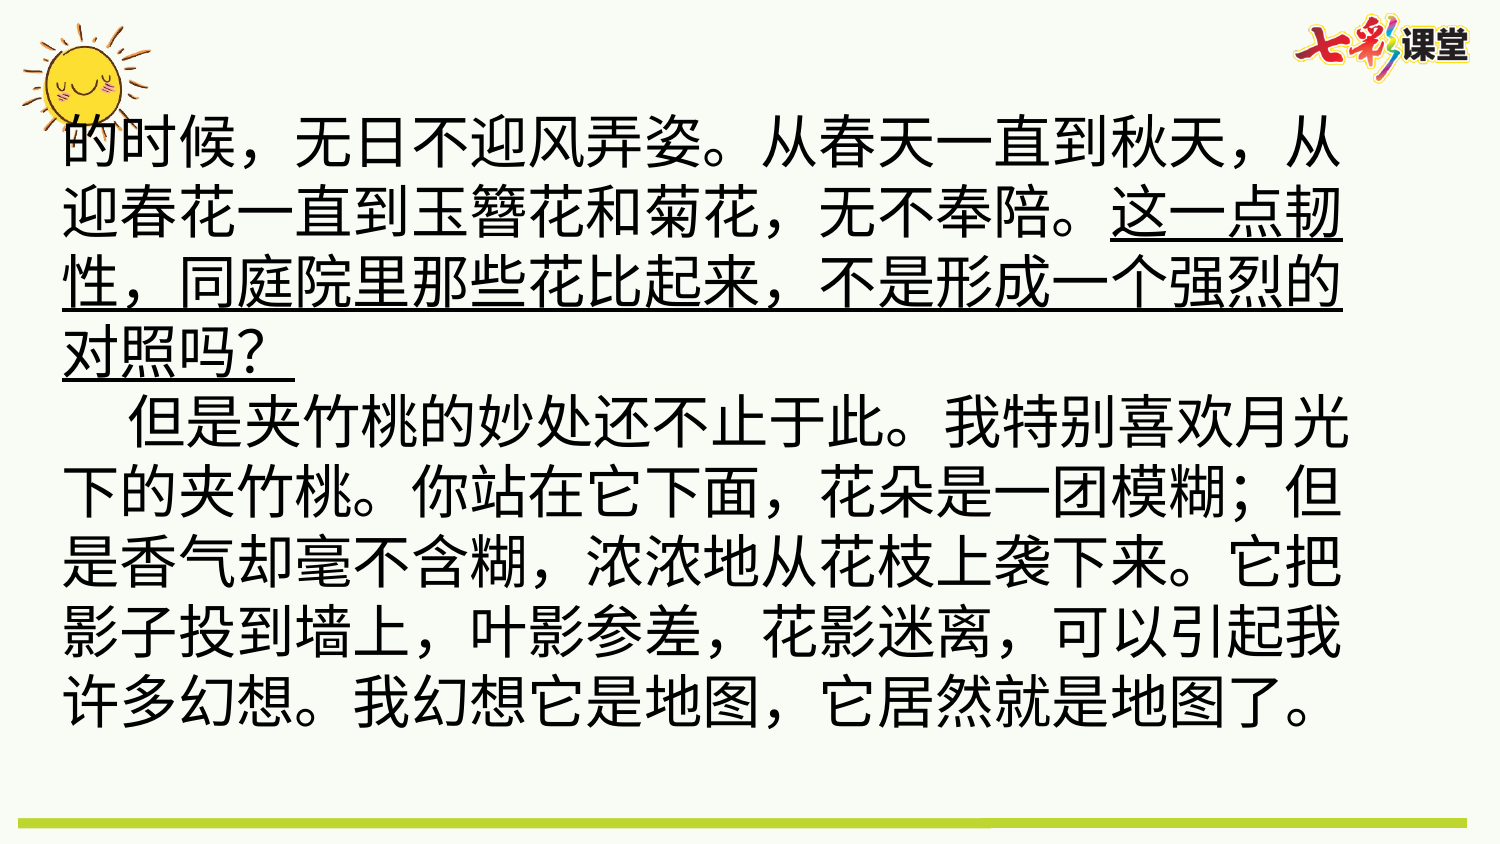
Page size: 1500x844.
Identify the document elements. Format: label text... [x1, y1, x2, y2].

picture [0, 0, 173, 172]
text_box 的时候，无日不迎风弄姿。从春天一直到秋天，从迎春花一直到玉簪花和菊花，无不奉陪。这一点韧性，同庭院里那些花比起来，不是形成一个强烈的对照吗？ 但是夹竹桃的妙处还不止于此。我特别喜欢月光下的夹竹桃。你站在它下面，花朵是一团模糊；但是香气却毫不含糊，浓浓地从花枝上袭下来。它把影子投到墙上，叶影参差，花影迷离，可以引起我许多幻想。我幻想它是地图，它居然就是地图了。 [46, 97, 1409, 743]
picture [1291, 9, 1472, 87]
picture [18, 771, 1467, 844]
